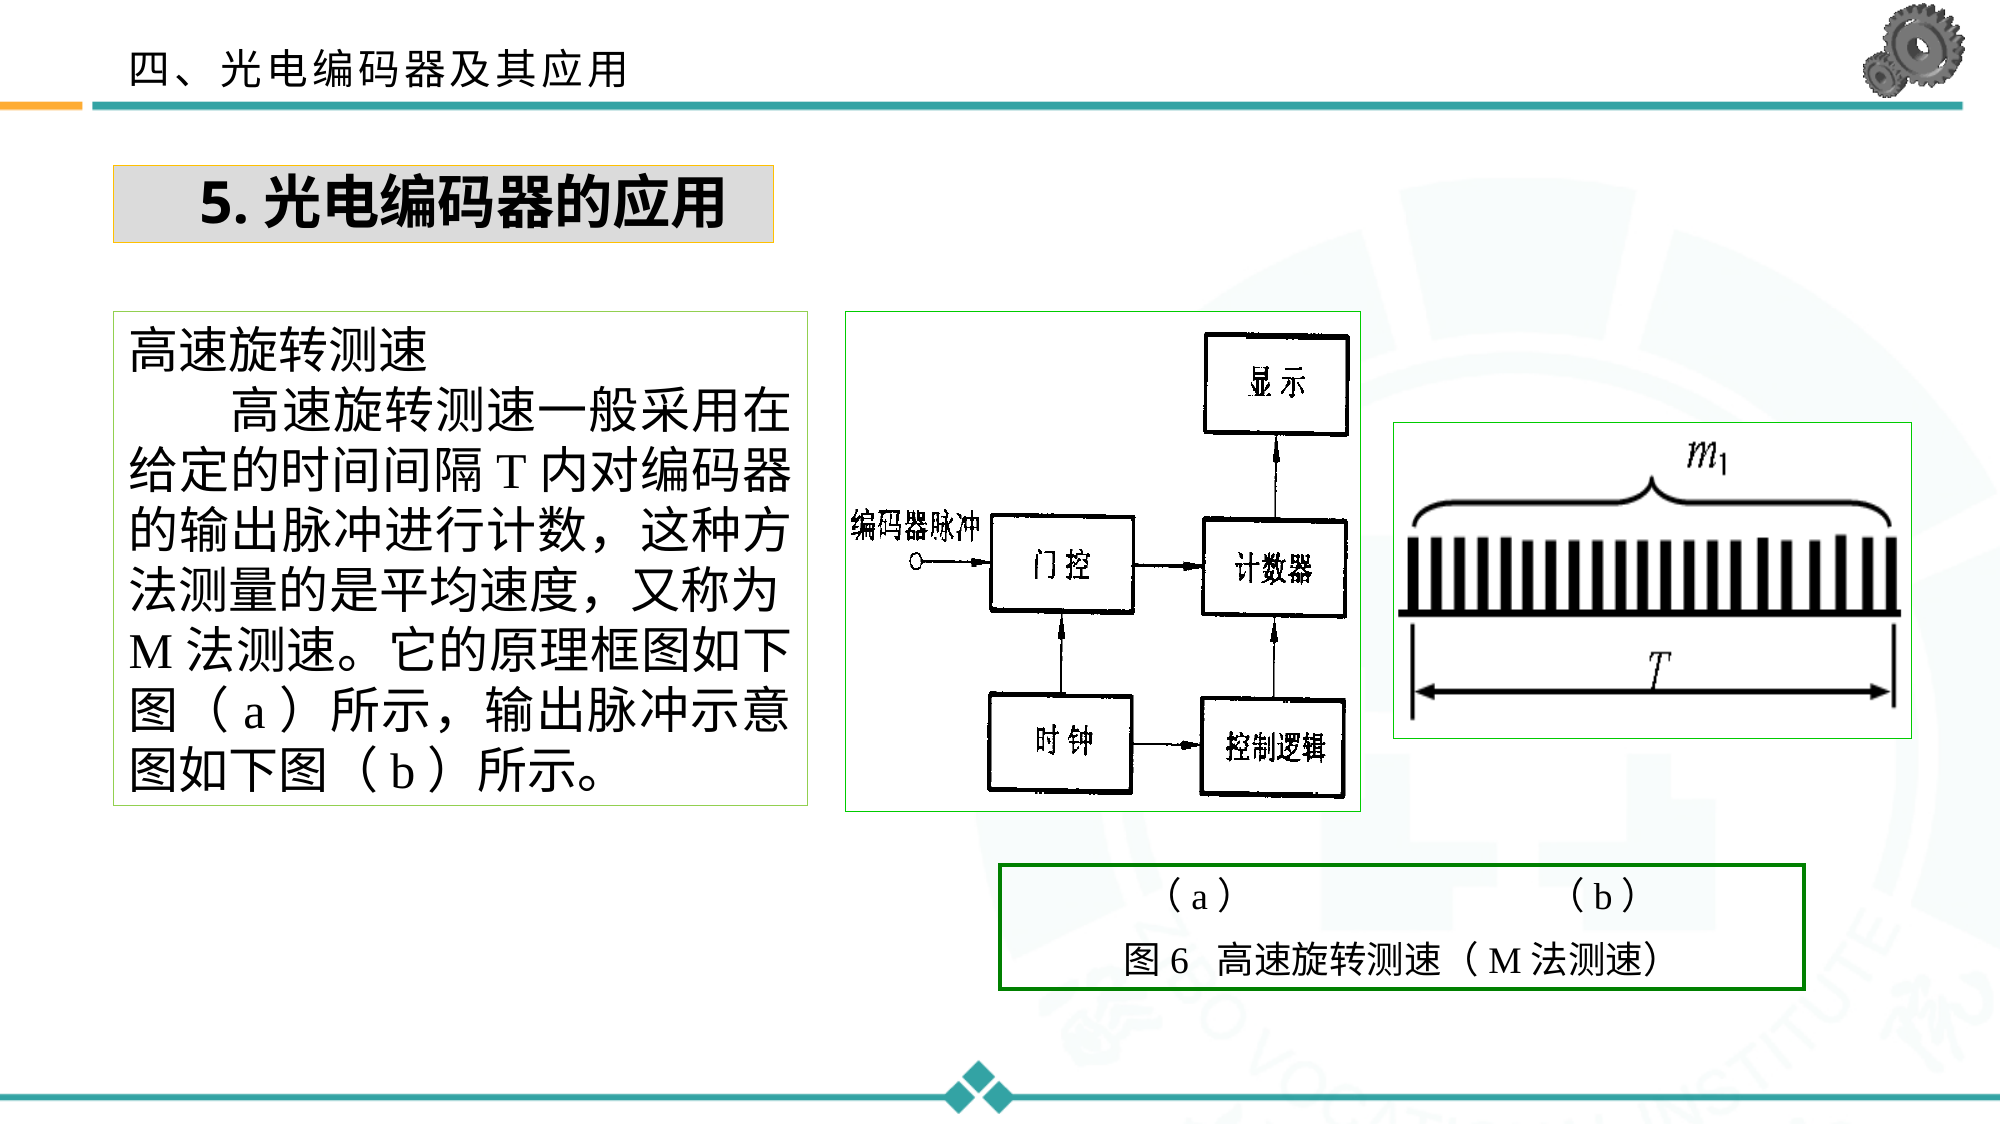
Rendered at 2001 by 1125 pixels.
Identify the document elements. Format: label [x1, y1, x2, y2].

text_box [845, 311, 1913, 812]
picture [0, 0, 2000, 1124]
